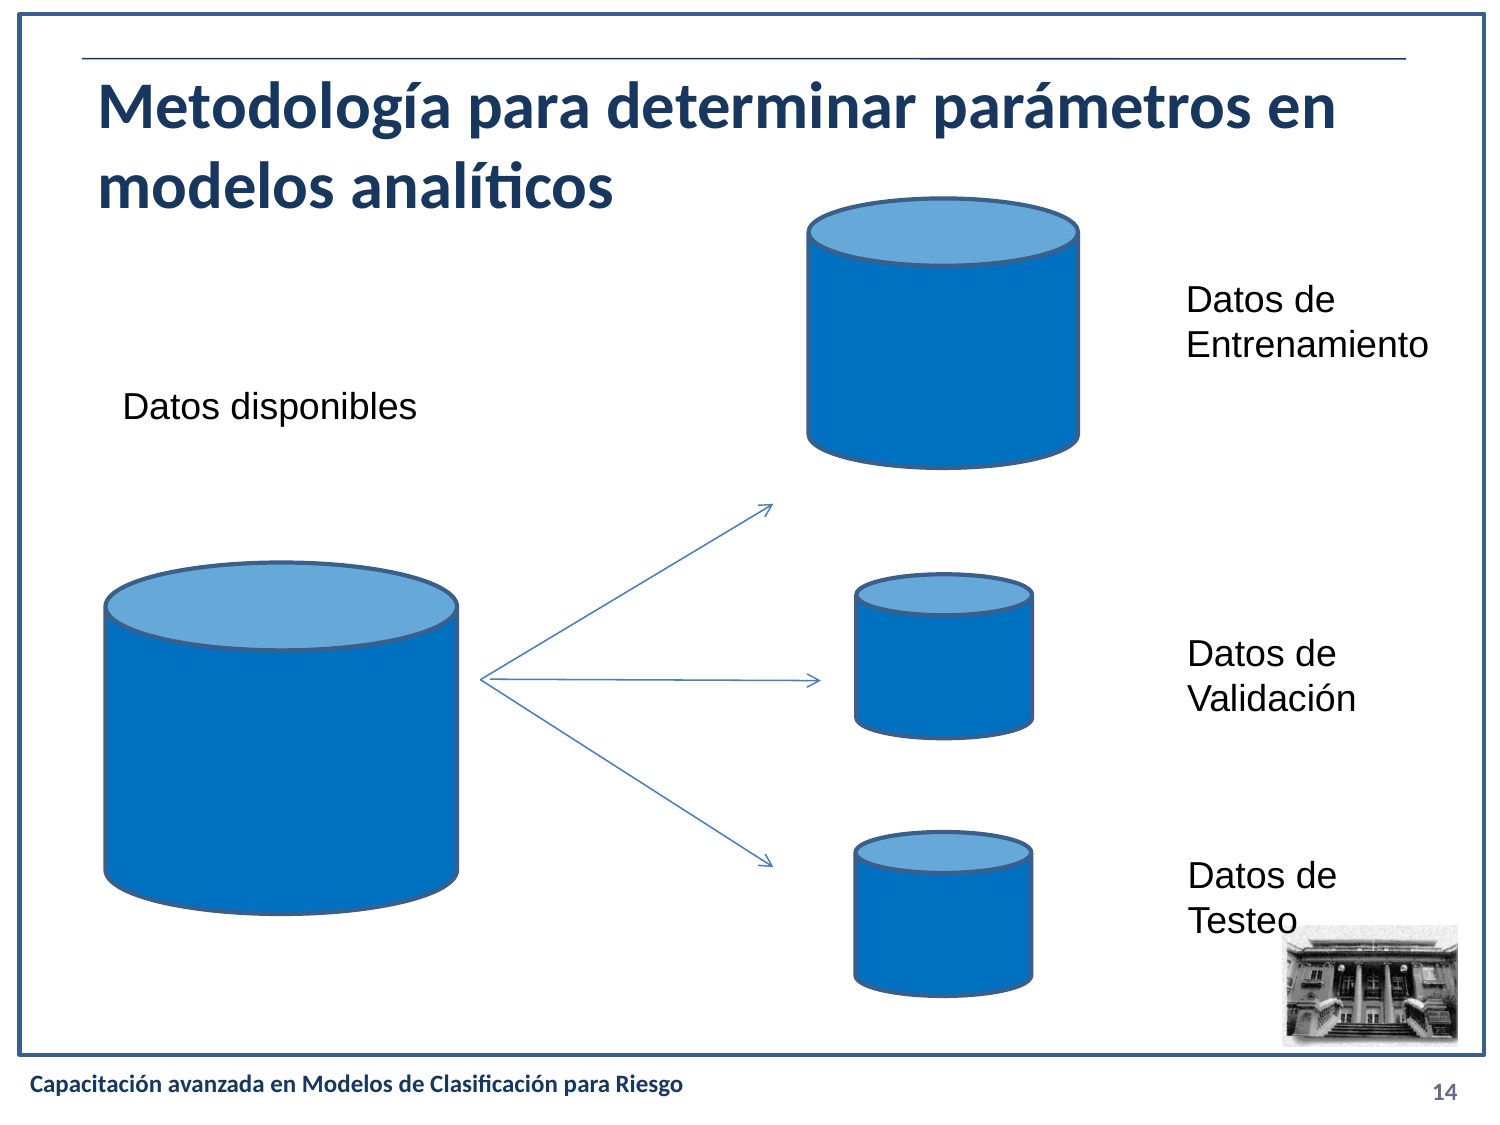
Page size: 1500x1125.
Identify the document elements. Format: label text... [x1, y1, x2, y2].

text_box [806, 196, 1081, 471]
text_box Datos disponibles [107, 374, 433, 435]
text_box Datos de Entrenamiento [1171, 267, 1444, 372]
text_box Datos de Validación [1172, 621, 1372, 727]
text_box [480, 679, 774, 868]
picture [1282, 925, 1458, 1047]
text_box [103, 560, 460, 917]
text_box [854, 572, 1035, 741]
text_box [480, 503, 774, 679]
text_box Datos de Testeo [1172, 843, 1363, 948]
slide_number 14 [1122, 1060, 1473, 1121]
text_box [853, 829, 1034, 999]
title Metodología para determinar parámetros en modelos analíticos [81, 81, 1414, 202]
